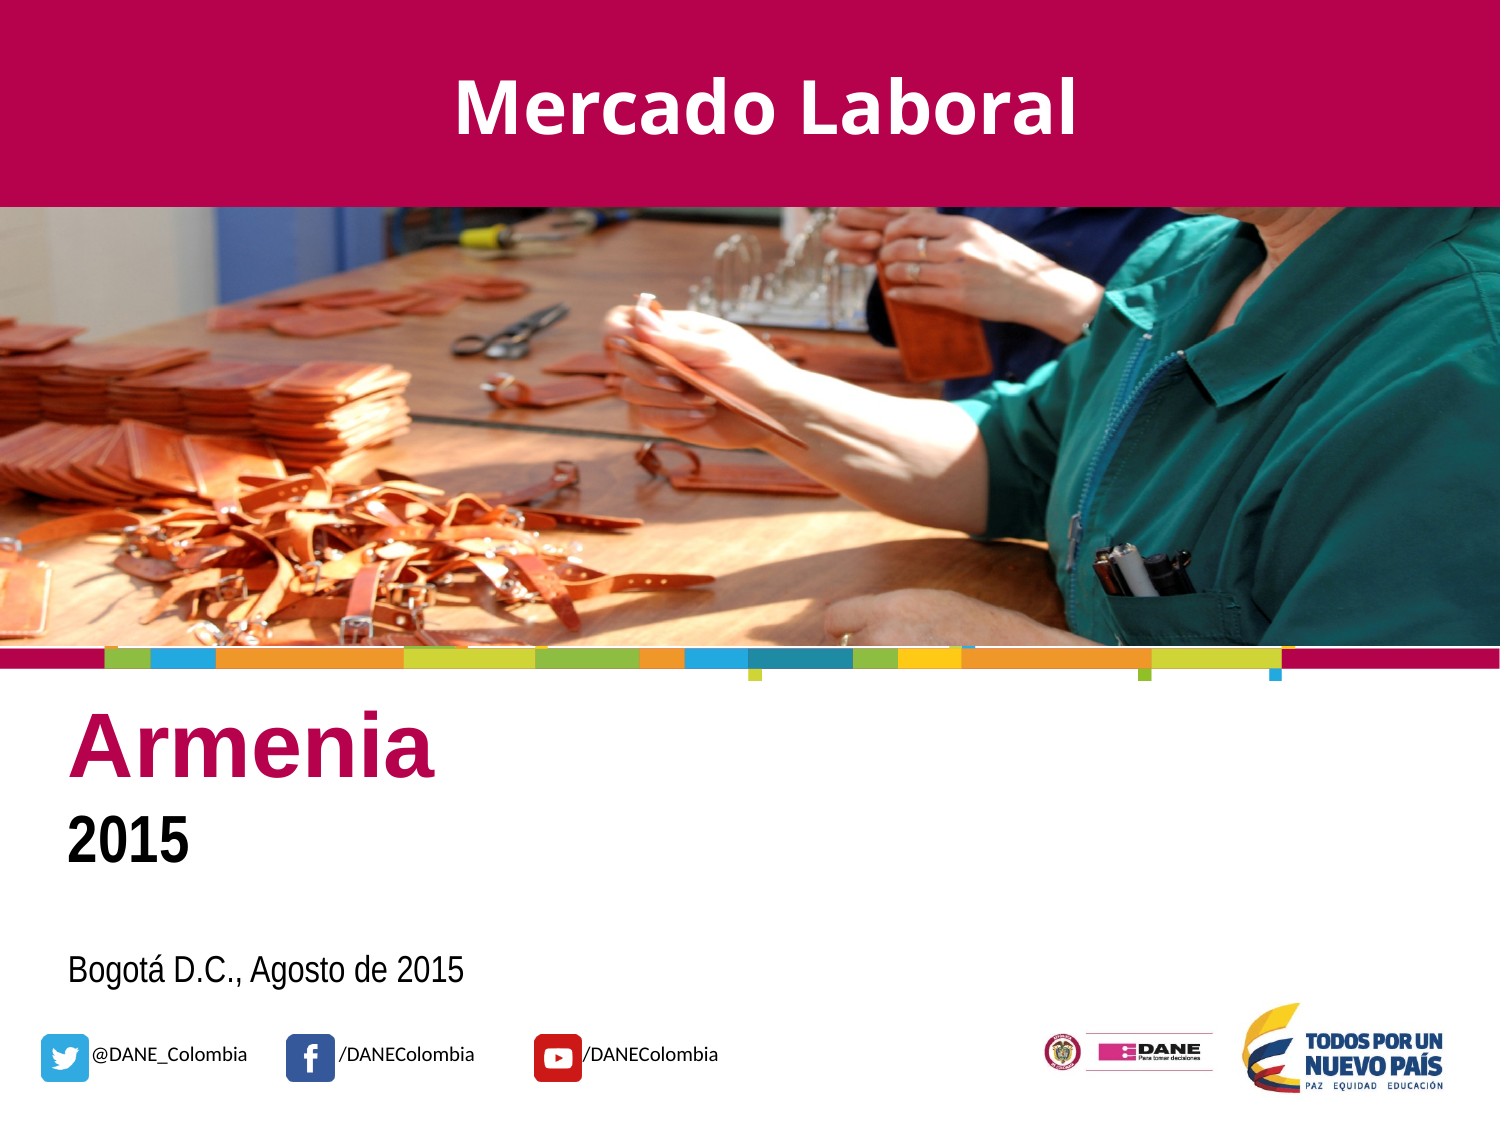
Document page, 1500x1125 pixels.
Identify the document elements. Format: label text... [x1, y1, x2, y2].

text_box Armenia 2015 Bogotá D.C., Agosto de 2015 [53, 654, 724, 998]
picture [534, 1034, 582, 1082]
picture [286, 1034, 335, 1082]
picture [41, 1034, 89, 1082]
picture [0, 207, 1500, 681]
title Mercado Laboral [133, 7, 1400, 150]
picture [1009, 987, 1477, 1118]
